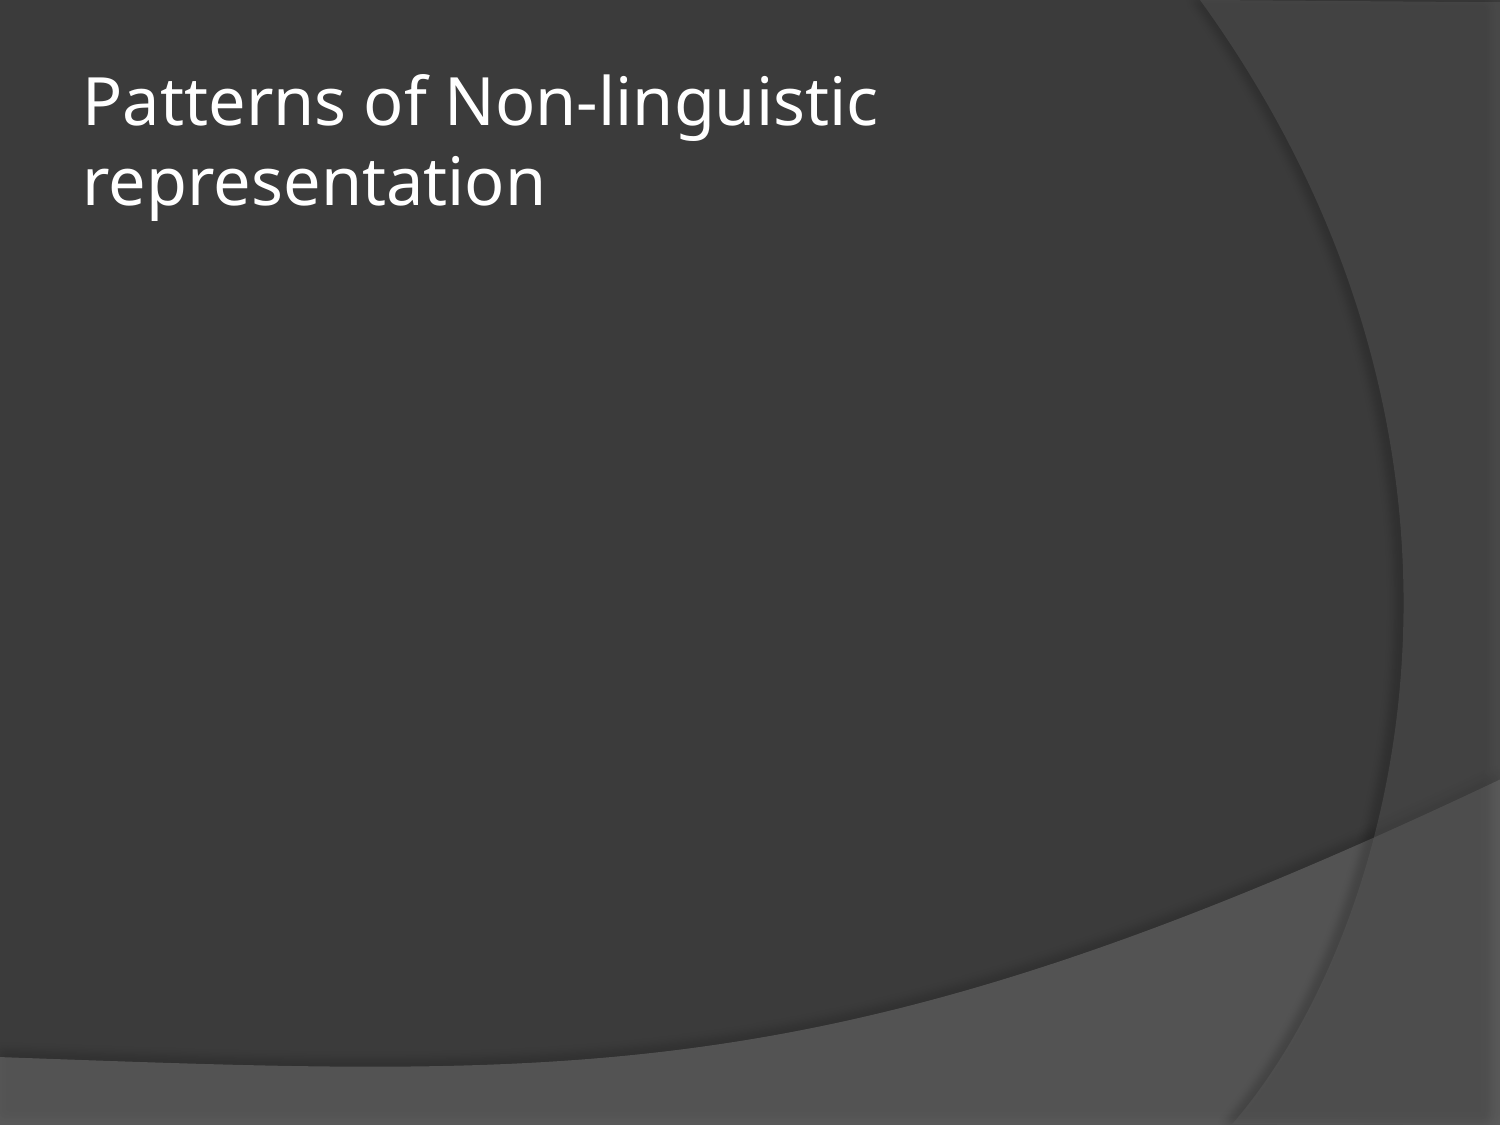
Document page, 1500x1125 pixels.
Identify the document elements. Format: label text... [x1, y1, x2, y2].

title Patterns of Non-linguistic representation [75, 45, 1300, 233]
